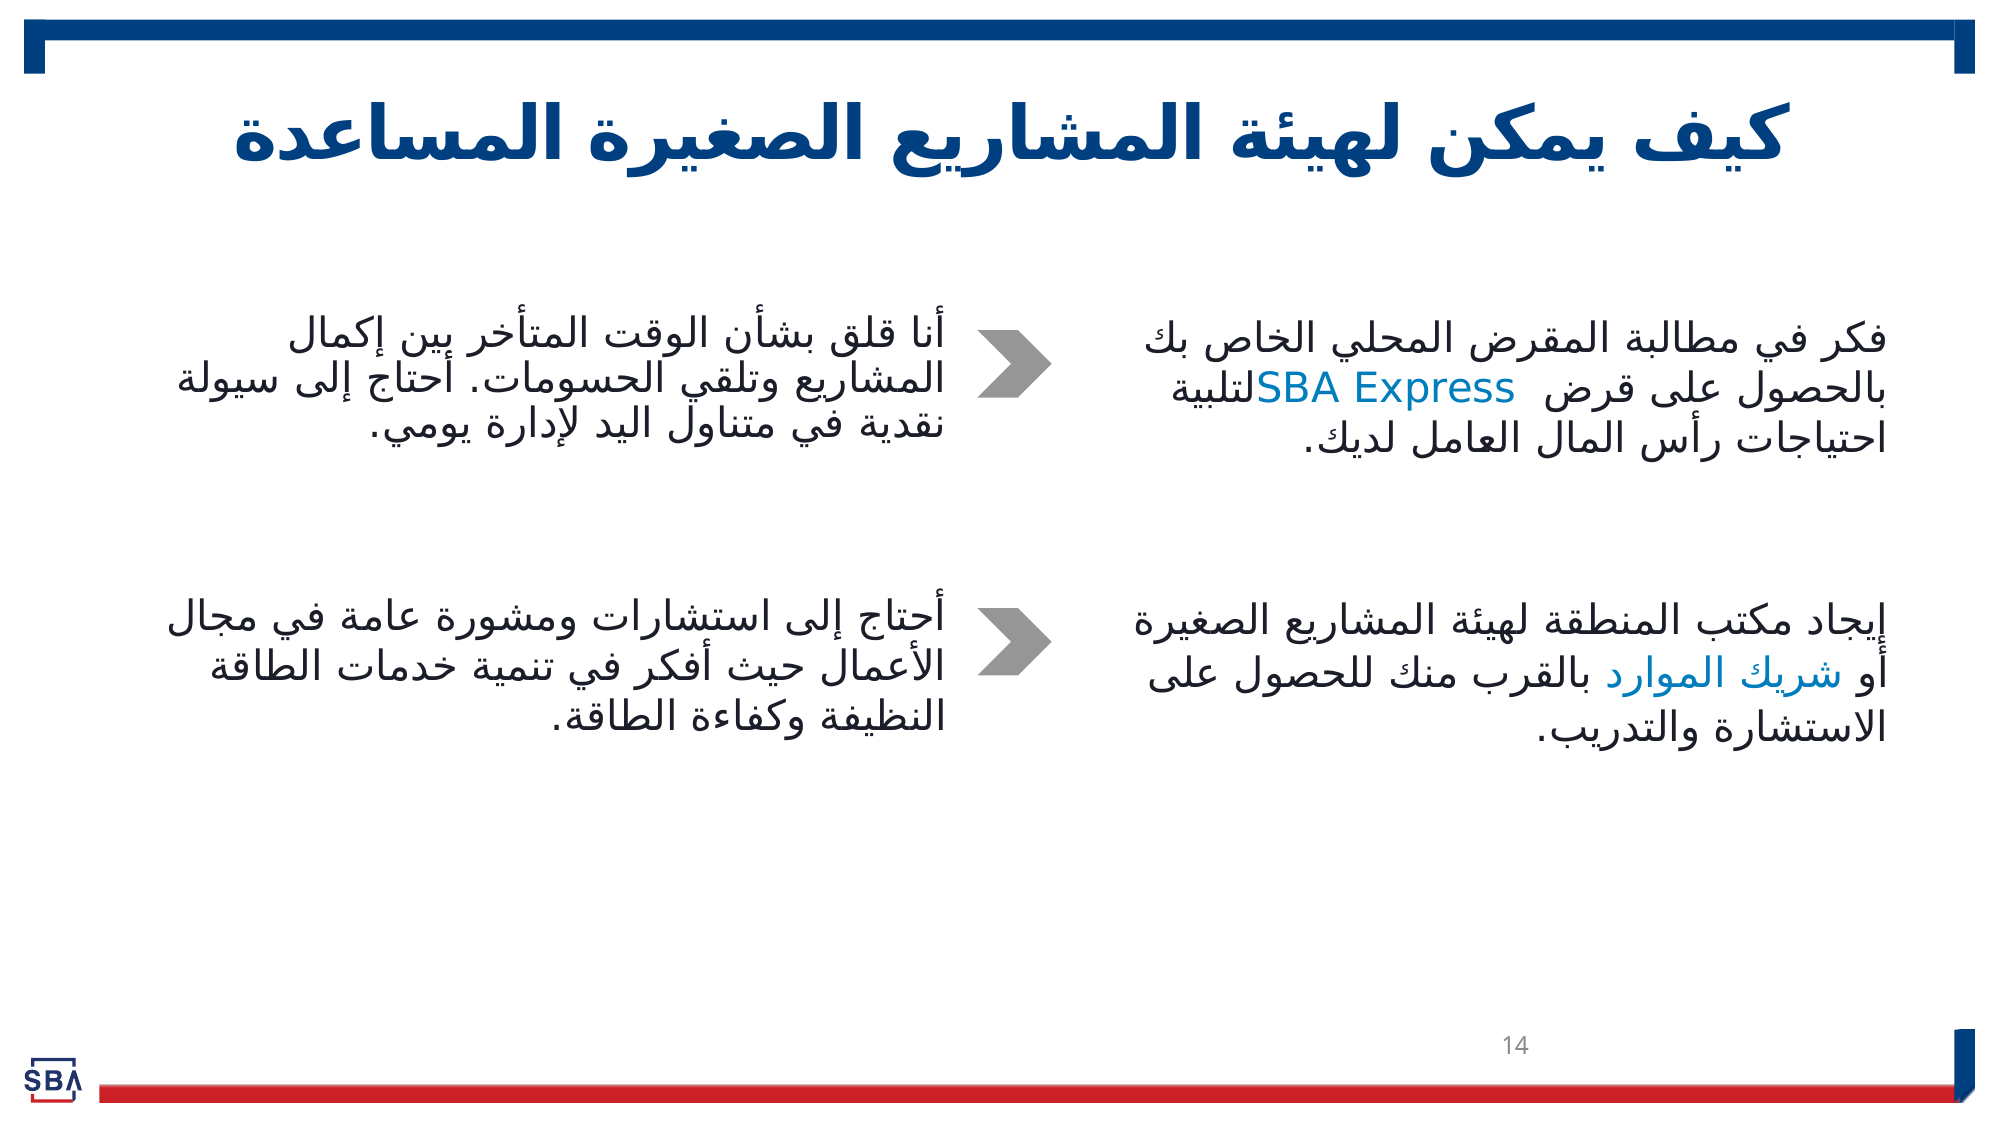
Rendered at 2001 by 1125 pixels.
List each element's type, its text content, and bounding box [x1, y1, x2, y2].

text_box [974, 606, 1054, 677]
text_box أحتاج إلى استشارات ومشورة عامة في مجال الأعمال حيث أفكر في تنمية خدمات الطاقة النظيفة وكفاءة الطاقة. [137, 581, 962, 732]
text_box فكر في مطالبة المقرض المحلي الخاص بك بالحصول على قرض SBA Express لتلبية احتياجات رأس المال العامل لديك. [1079, 303, 1904, 454]
text_box [974, 329, 1054, 399]
text_box إيجاد مكتب المنطقة لهيئة المشاريع الصغيرة أو شريك الموارد بالقرب منك للحصول على الاستشارة والتدريب. [1079, 581, 1904, 732]
slide_number 14 [1486, 1016, 1937, 1076]
list أنا قلق بشأن الوقت المتأخر بين إكمال المشاريع وتلقي الحسومات. أحتاج إلى سيولة نقدية في متناول اليد لإدارة يومي. [137, 303, 962, 454]
title كيف يمكن لهيئة المشاريع الصغيرة المساعدة [137, 87, 1863, 186]
